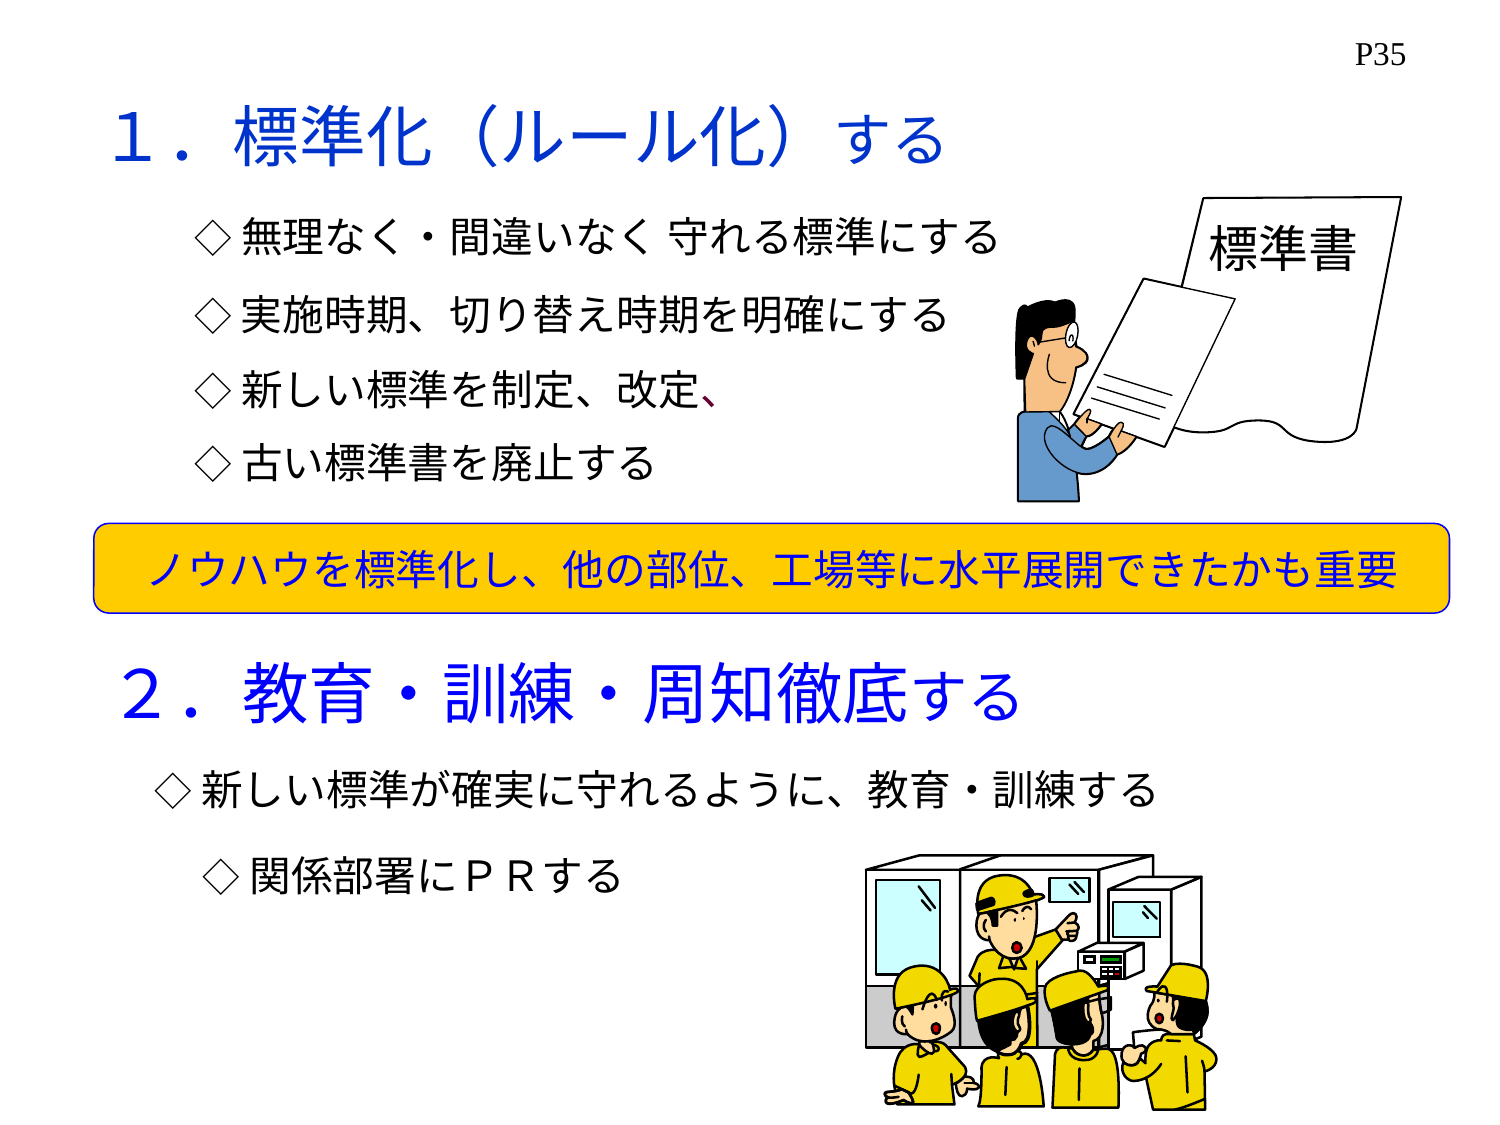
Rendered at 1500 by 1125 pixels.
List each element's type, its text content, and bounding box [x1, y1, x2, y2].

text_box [179, 195, 1452, 504]
text_box ノウハウを標準化し、他の部位、工場等に水平展開できたかも重要 [93, 523, 1450, 614]
text_box １．標準化（ルール化）する [84, 86, 965, 182]
text_box P35 [1340, 24, 1500, 80]
text_box ２．教育・訓練・周知徹底する [93, 645, 1041, 740]
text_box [185, 756, 1219, 1113]
